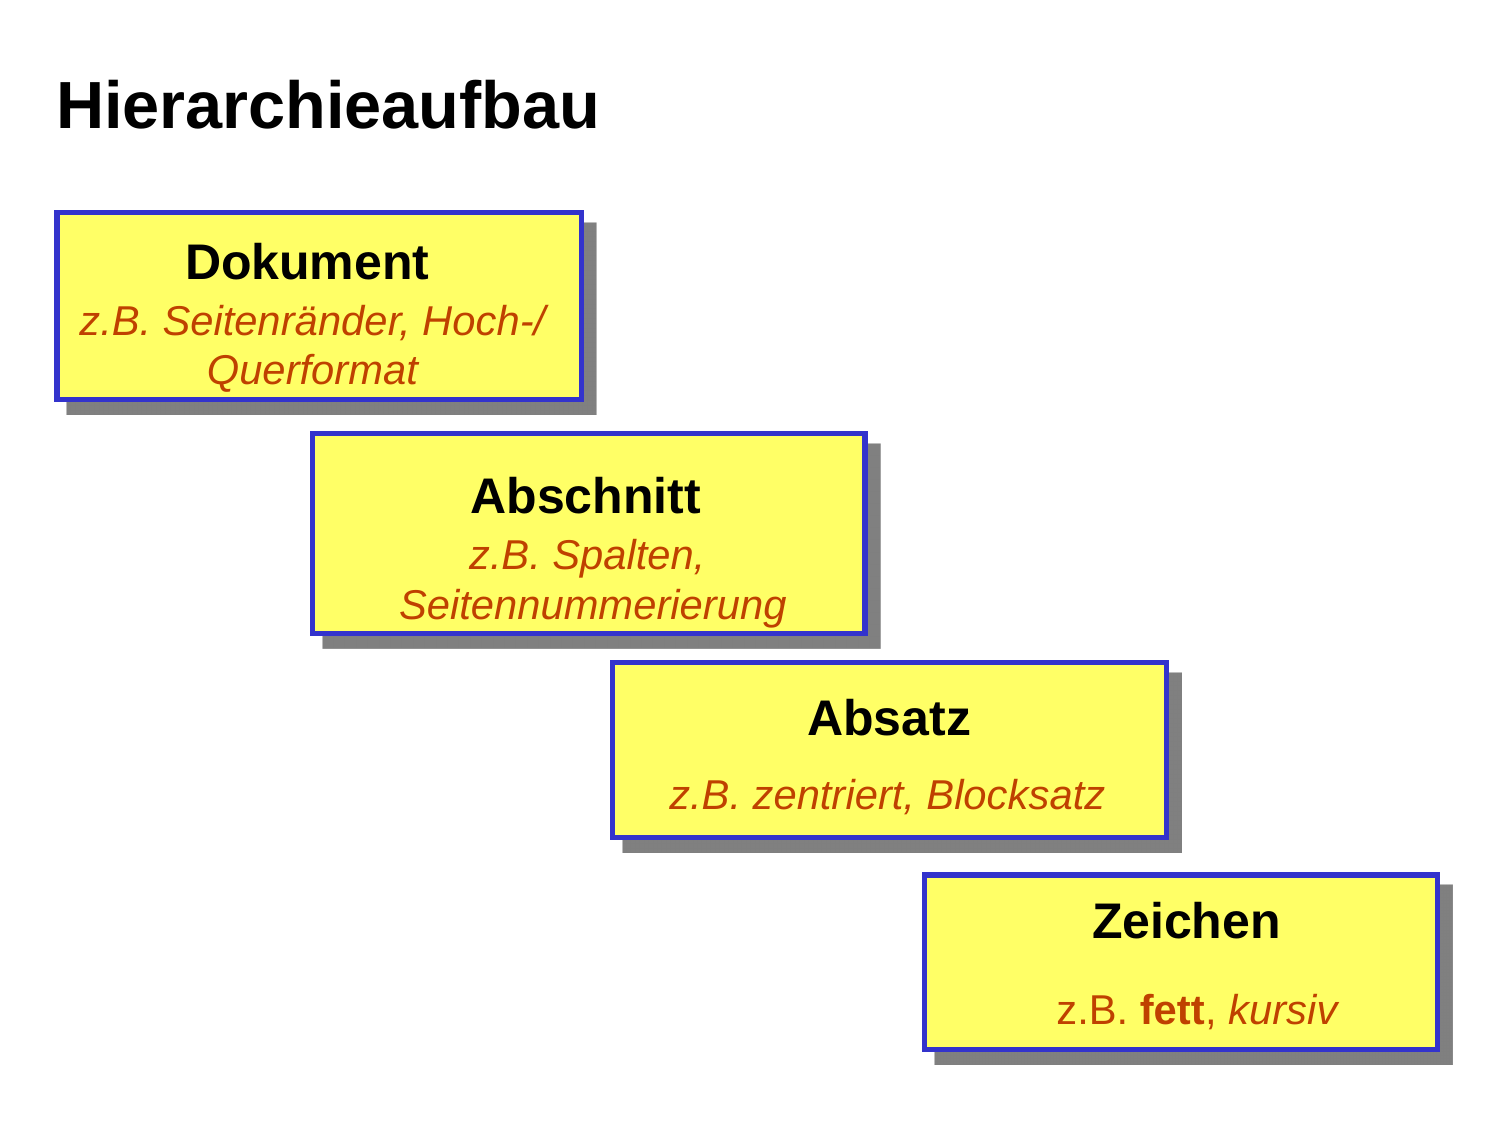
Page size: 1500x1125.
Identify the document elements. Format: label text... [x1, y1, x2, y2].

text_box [49, 212, 582, 402]
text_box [312, 433, 866, 636]
text_box Hierarchieaufbau [41, 38, 1058, 164]
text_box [924, 874, 1438, 1050]
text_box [612, 662, 1167, 838]
